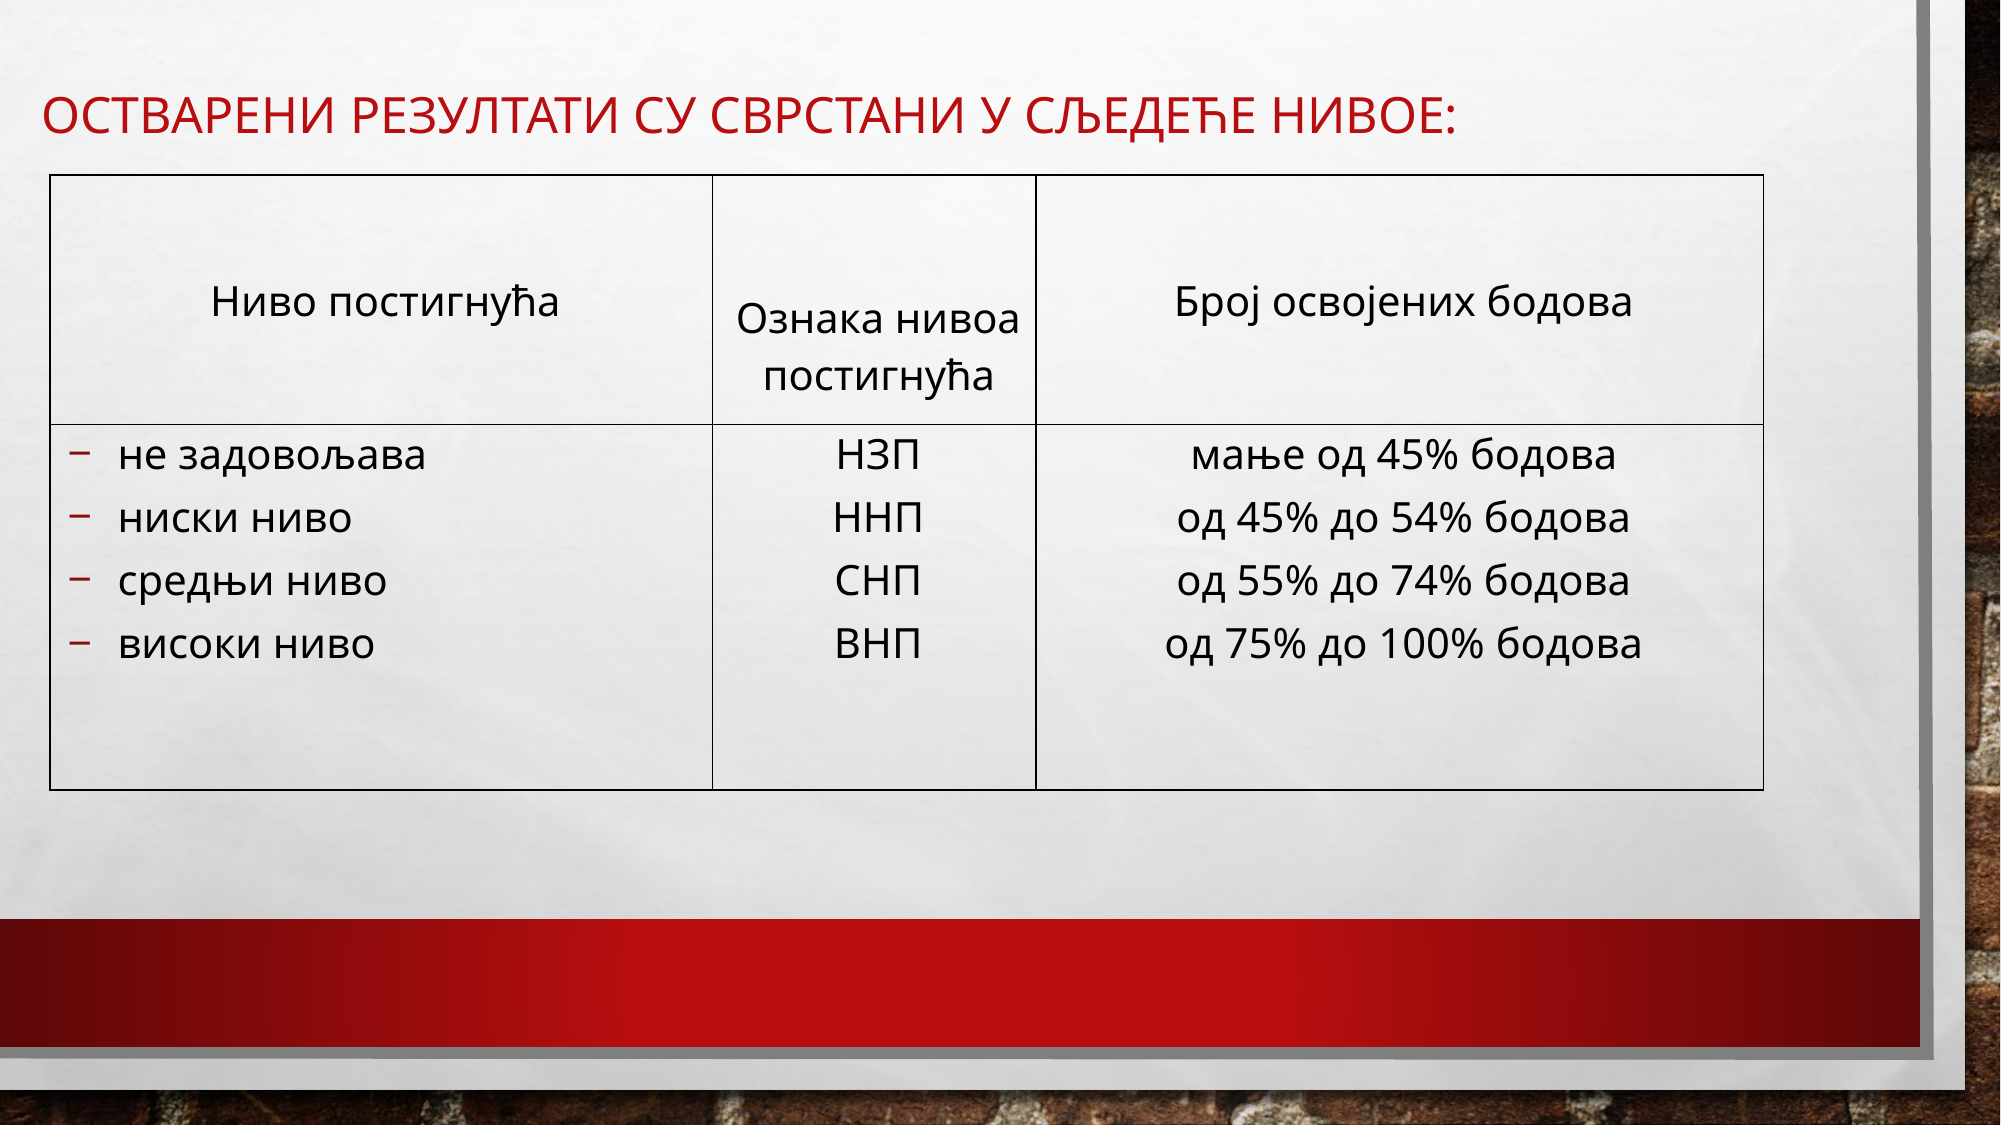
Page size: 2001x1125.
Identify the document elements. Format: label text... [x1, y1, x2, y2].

picture [0, 0, 2001, 1125]
picture [0, 0, 1921, 1048]
table_cell мање од 45% бодова од 45% до 54% бодова од 55% до 74% бодова од 75% до 100% бодова [1037, 425, 1763, 789]
table_cell НЗП ННП СНП ВНП [713, 425, 1035, 789]
table_header Број освојених бодова [1037, 176, 1763, 424]
table_header Ознака нивоа постигнућа [713, 176, 1035, 424]
table_cell не задовољава ниски ниво средњи ниво високи ниво [51, 425, 712, 789]
table_header Ниво постигнућа [51, 176, 712, 424]
title ОСТВАРЕНИ РЕЗУЛТАТИ СУ СВРСТАНИ У СЉЕДЕЋЕ НИВОЕ: [26, 22, 1732, 212]
